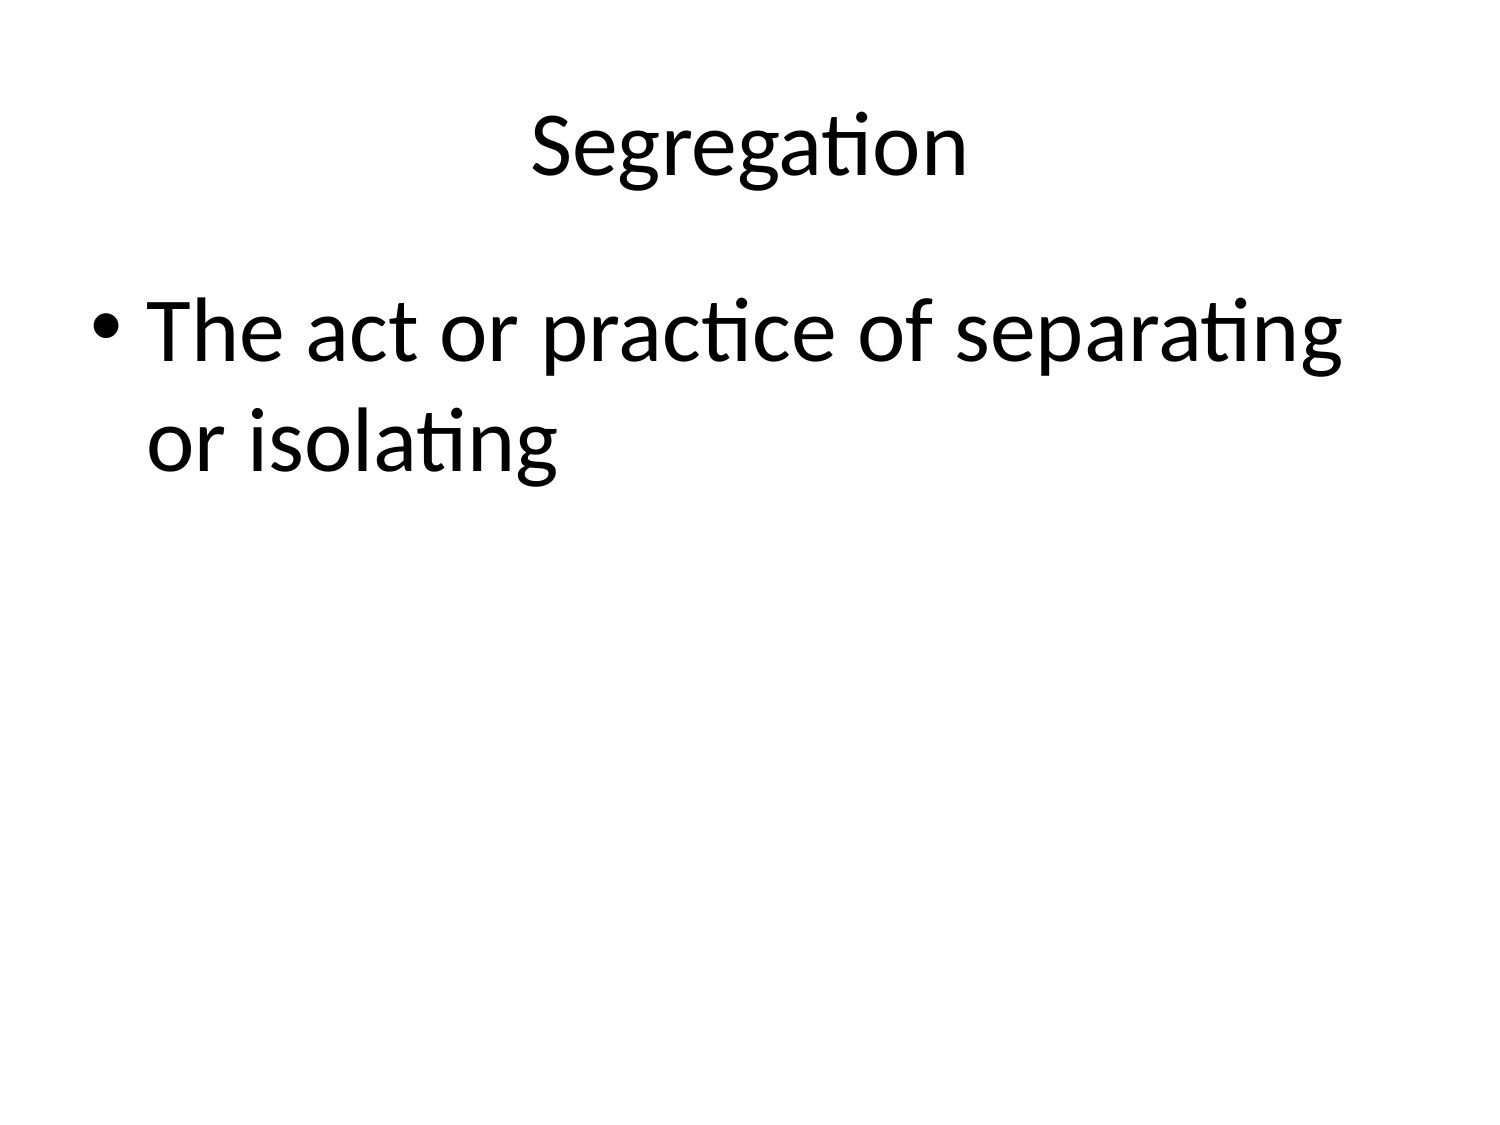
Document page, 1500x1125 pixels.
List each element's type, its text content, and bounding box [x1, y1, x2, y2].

list The act or practice of separating or isolating [75, 262, 1425, 1005]
title Segregation [75, 45, 1425, 233]
